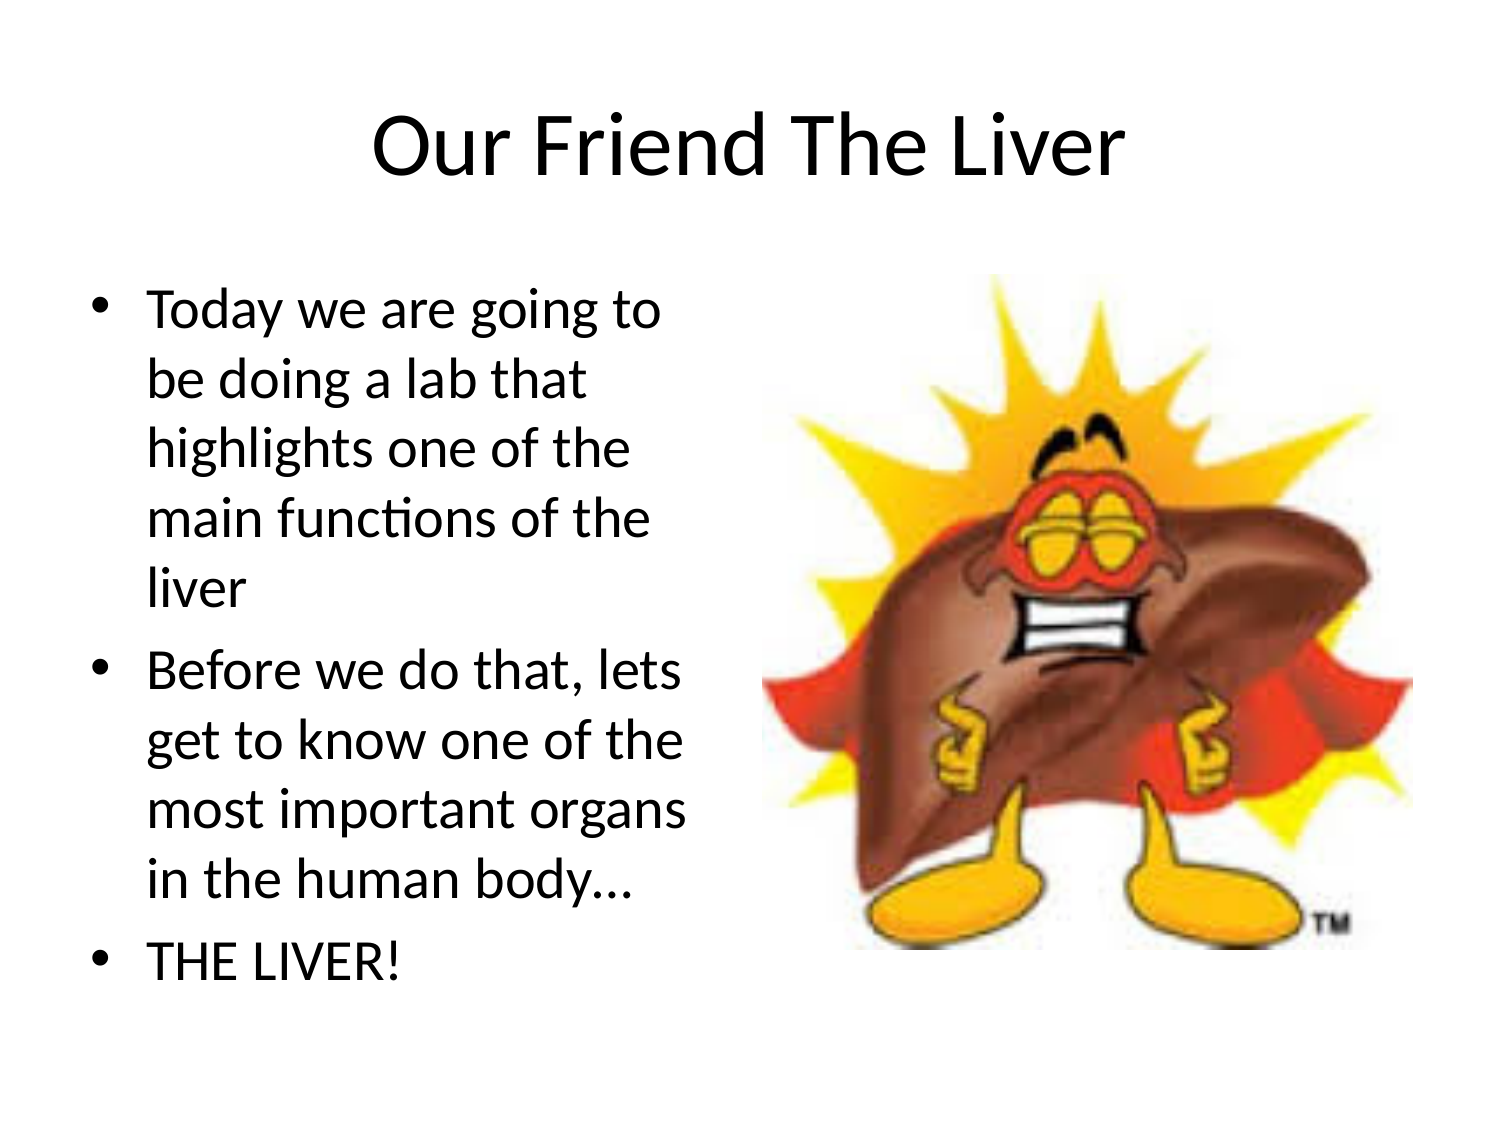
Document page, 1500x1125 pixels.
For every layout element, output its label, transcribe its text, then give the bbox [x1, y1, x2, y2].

title Our Friend The Liver [75, 45, 1425, 233]
picture [762, 274, 1414, 951]
list Today we are going to be doing a lab that highlights one of the main functions of the liver Before we do that, lets get to know one of the most important organs in the human body… THE LIVER! [75, 262, 738, 1063]
